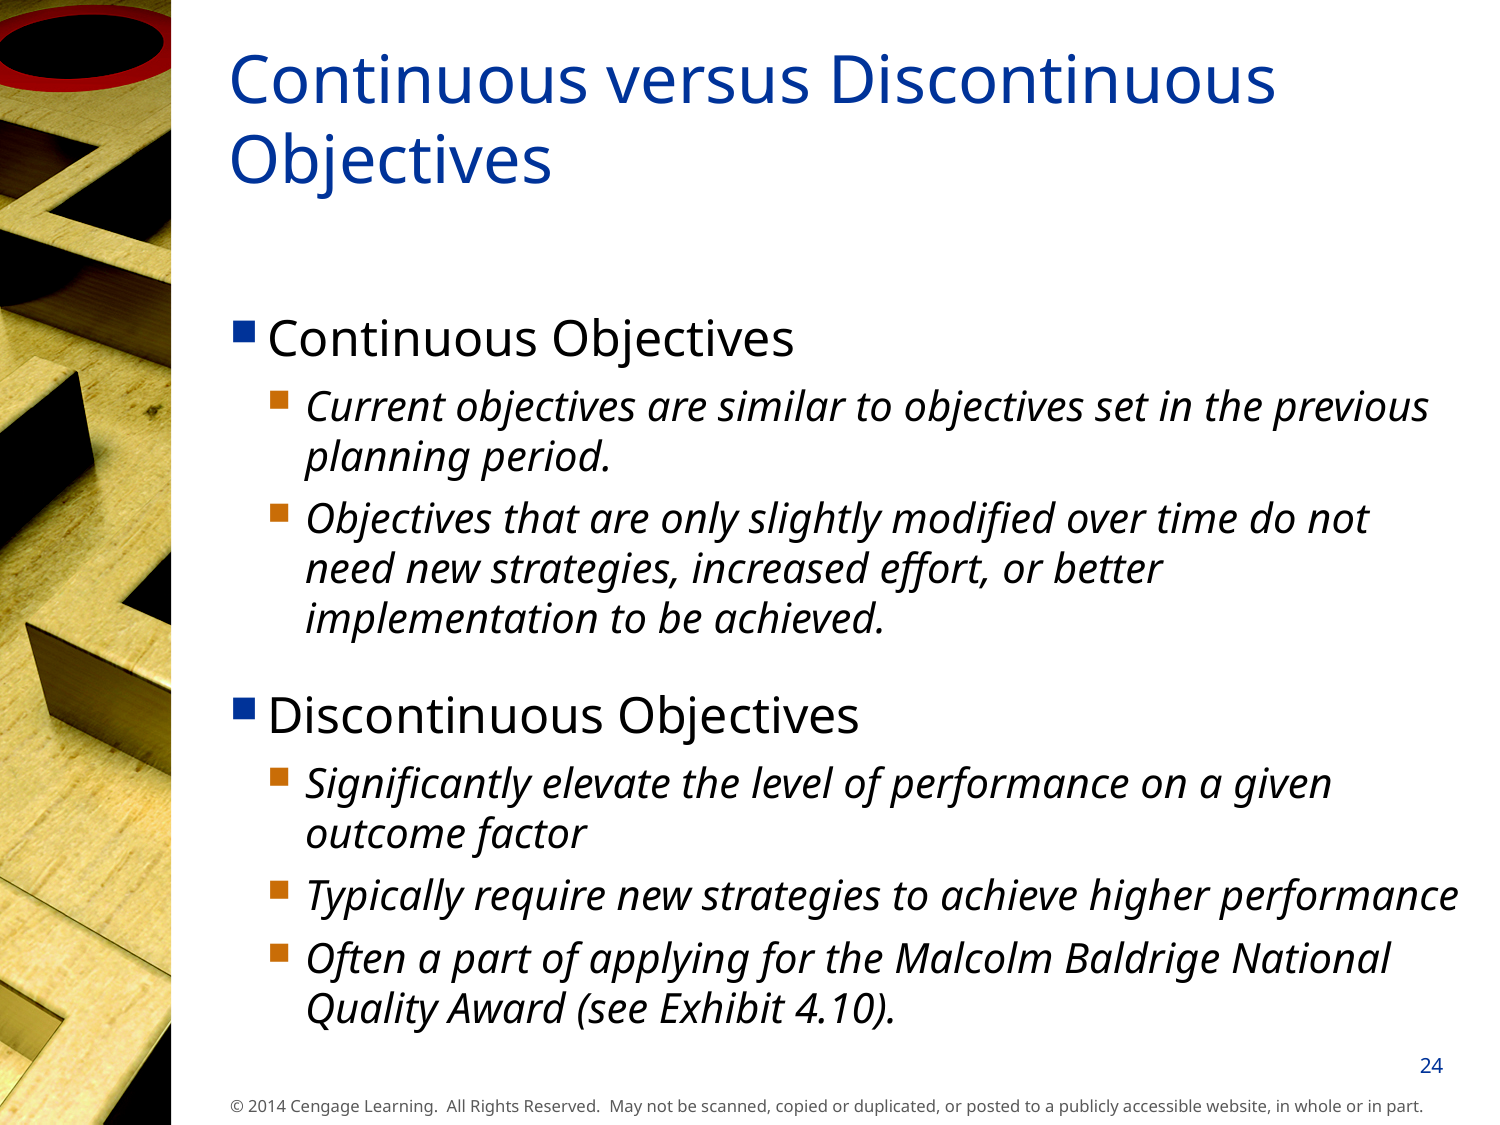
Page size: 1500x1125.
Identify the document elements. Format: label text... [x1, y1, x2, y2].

picture [0, 0, 172, 1125]
slide_number 24 [1386, 1037, 1478, 1097]
list Continuous Objectives Current objectives are similar to objectives set in the previous planning period. Objectives that are only slightly modified over time do not need new strategies, increased effort, or better implementation to be achieved. Discontinuous Objectives Significantly elevate the level of performance on a given outcome factor Typically require new strategies to achieve higher performance Often a part of applying for the Malcolm Baldrige National Quality Award (see Exhibit 4.10). [215, 212, 1478, 1097]
title Continuous versus Discontinuous Objectives [213, 29, 1454, 213]
